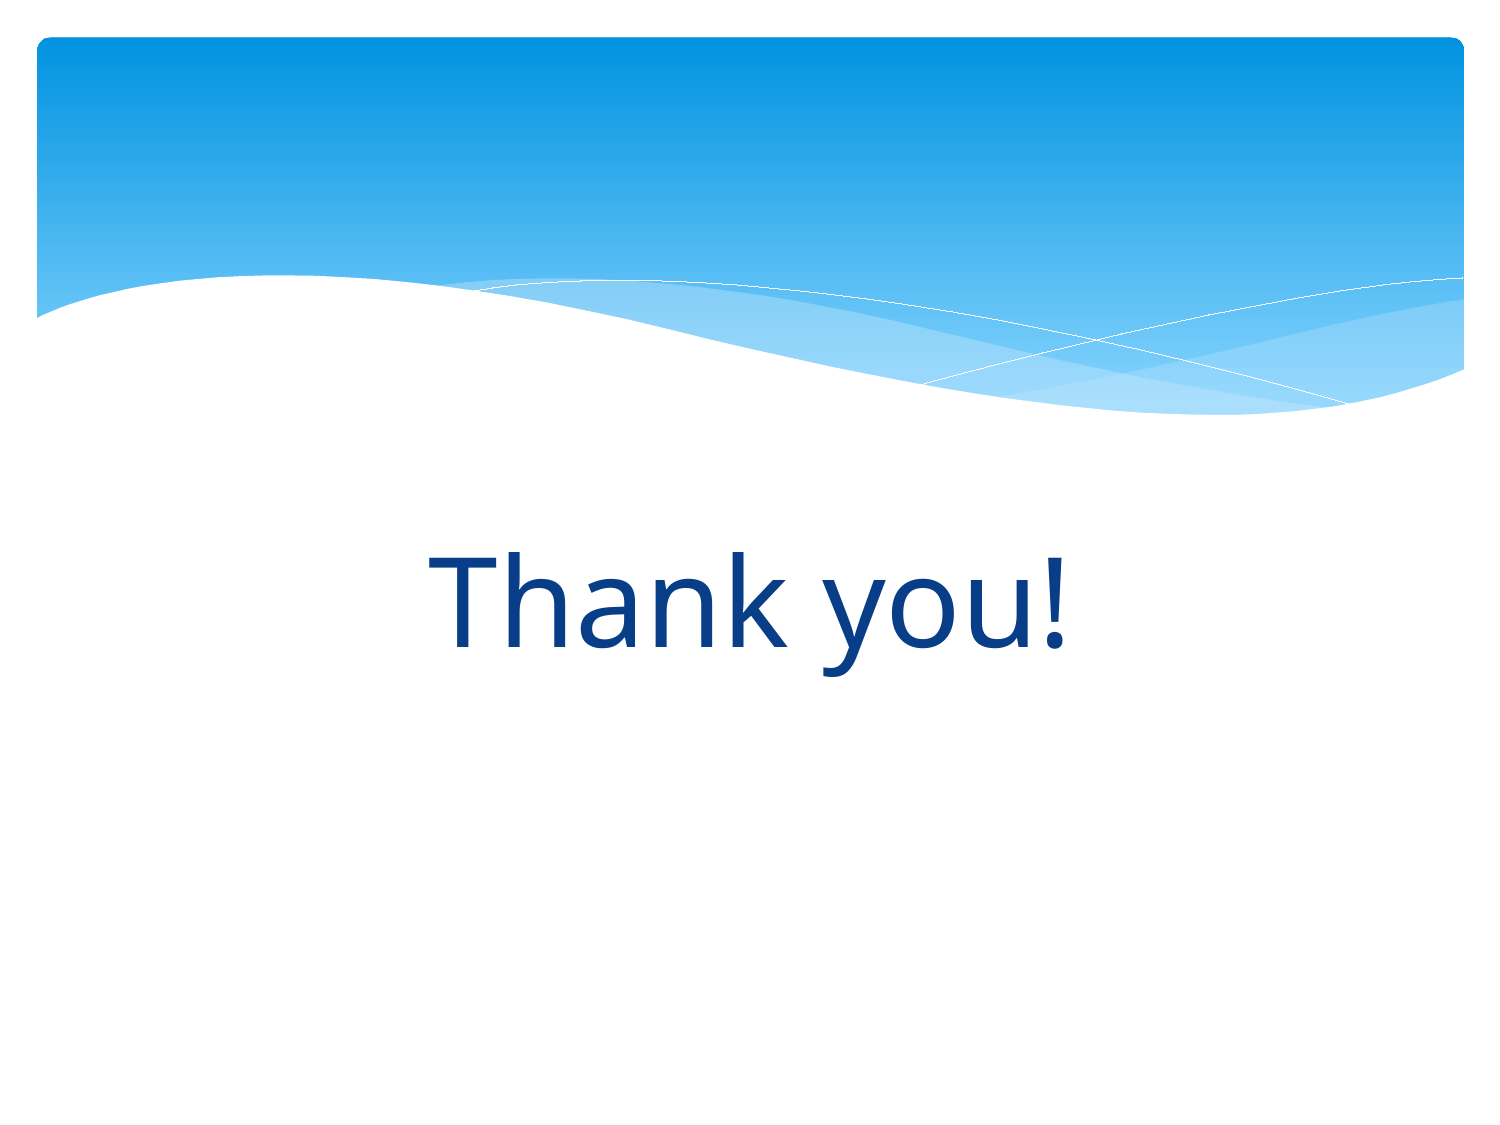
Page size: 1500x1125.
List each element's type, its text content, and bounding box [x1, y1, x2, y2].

list Thank you! [143, 515, 1359, 1005]
